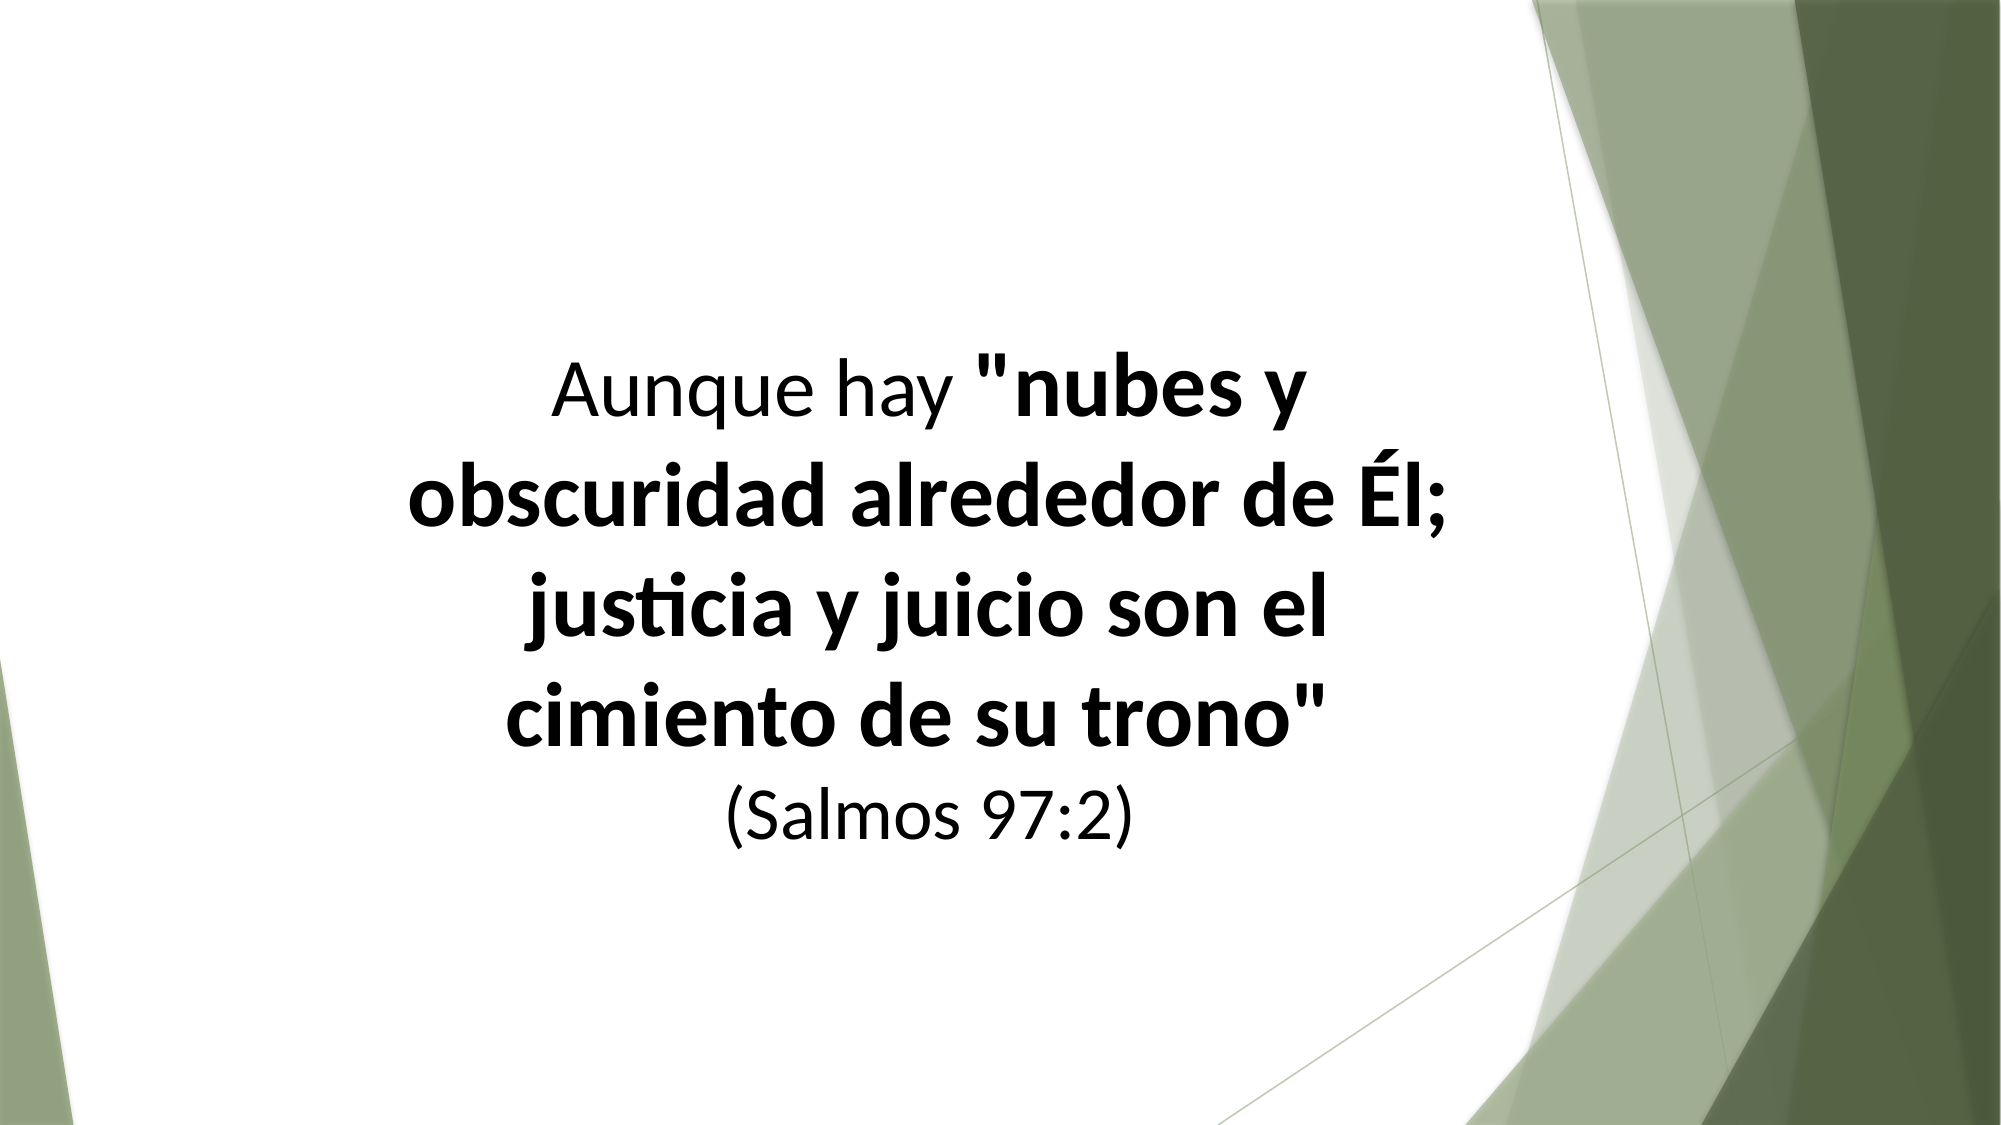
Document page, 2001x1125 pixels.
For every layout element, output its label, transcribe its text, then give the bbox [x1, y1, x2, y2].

text_box Aunque hay "nubes y obscuridad alrededor de Él; justicia y juicio son el cimiento de su trono" (Salmos 97:2) [350, 317, 1509, 862]
